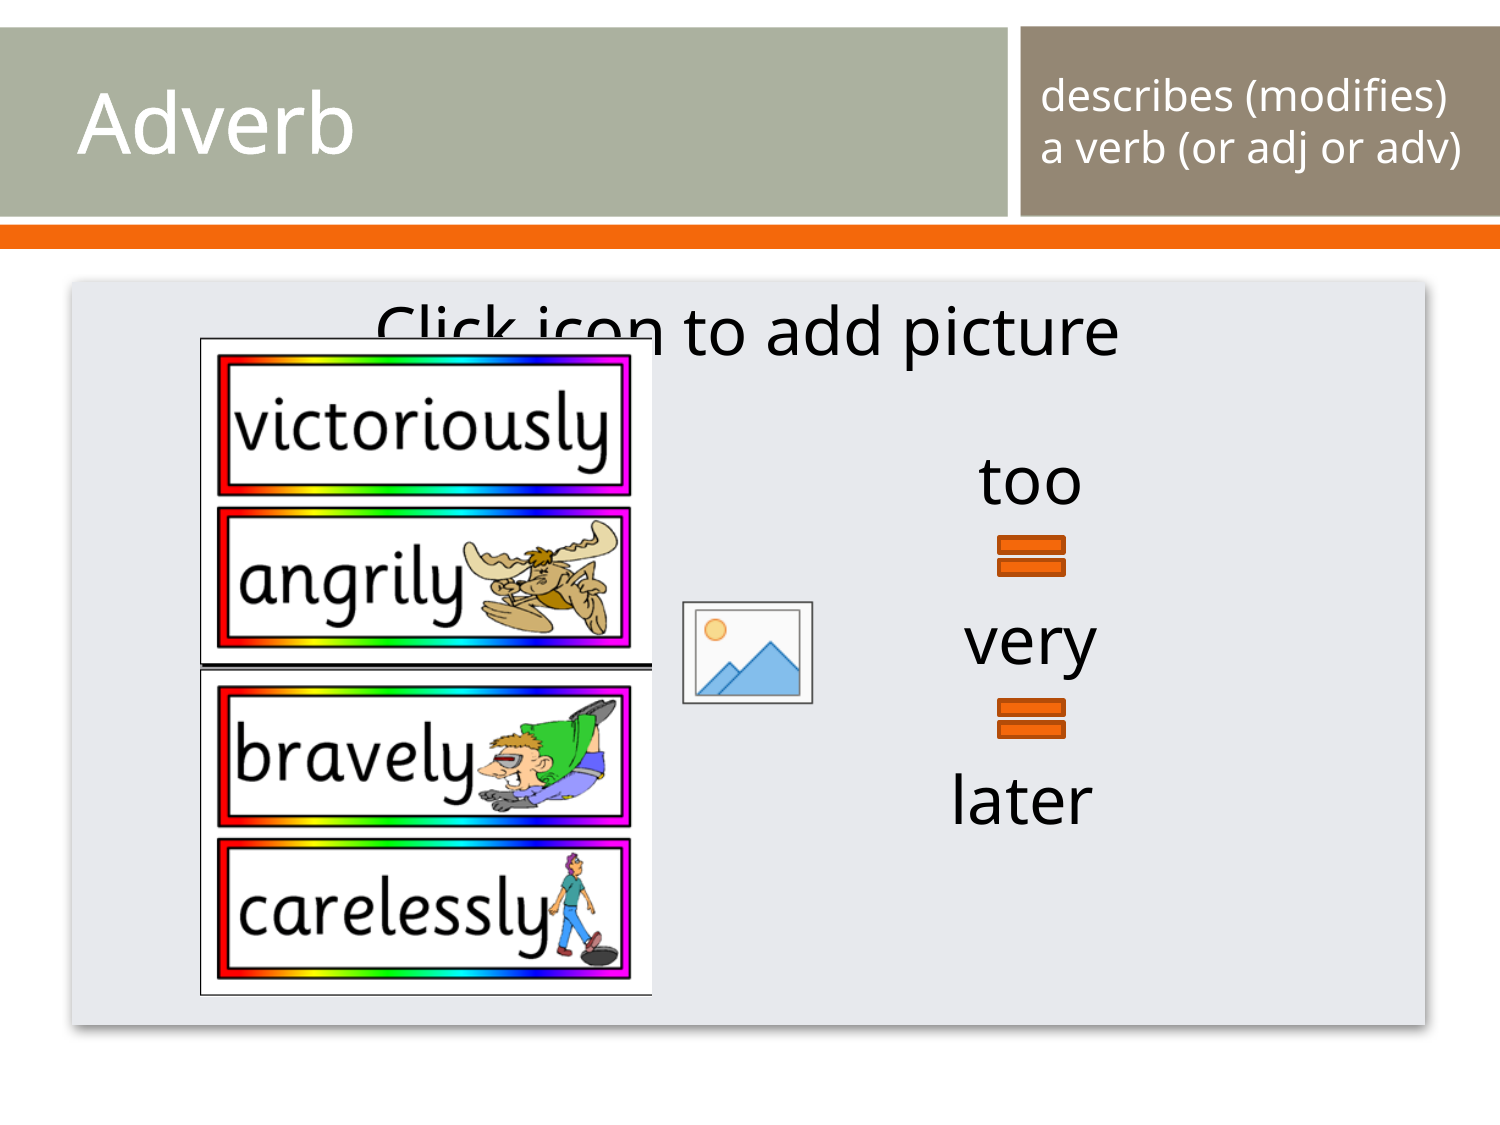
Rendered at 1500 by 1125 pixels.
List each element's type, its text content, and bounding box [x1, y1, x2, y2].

list describes (modifies) a verb (or adj or adv) [1025, 37, 1488, 203]
title Adverb [62, 37, 988, 203]
picture [71, 281, 1426, 1026]
